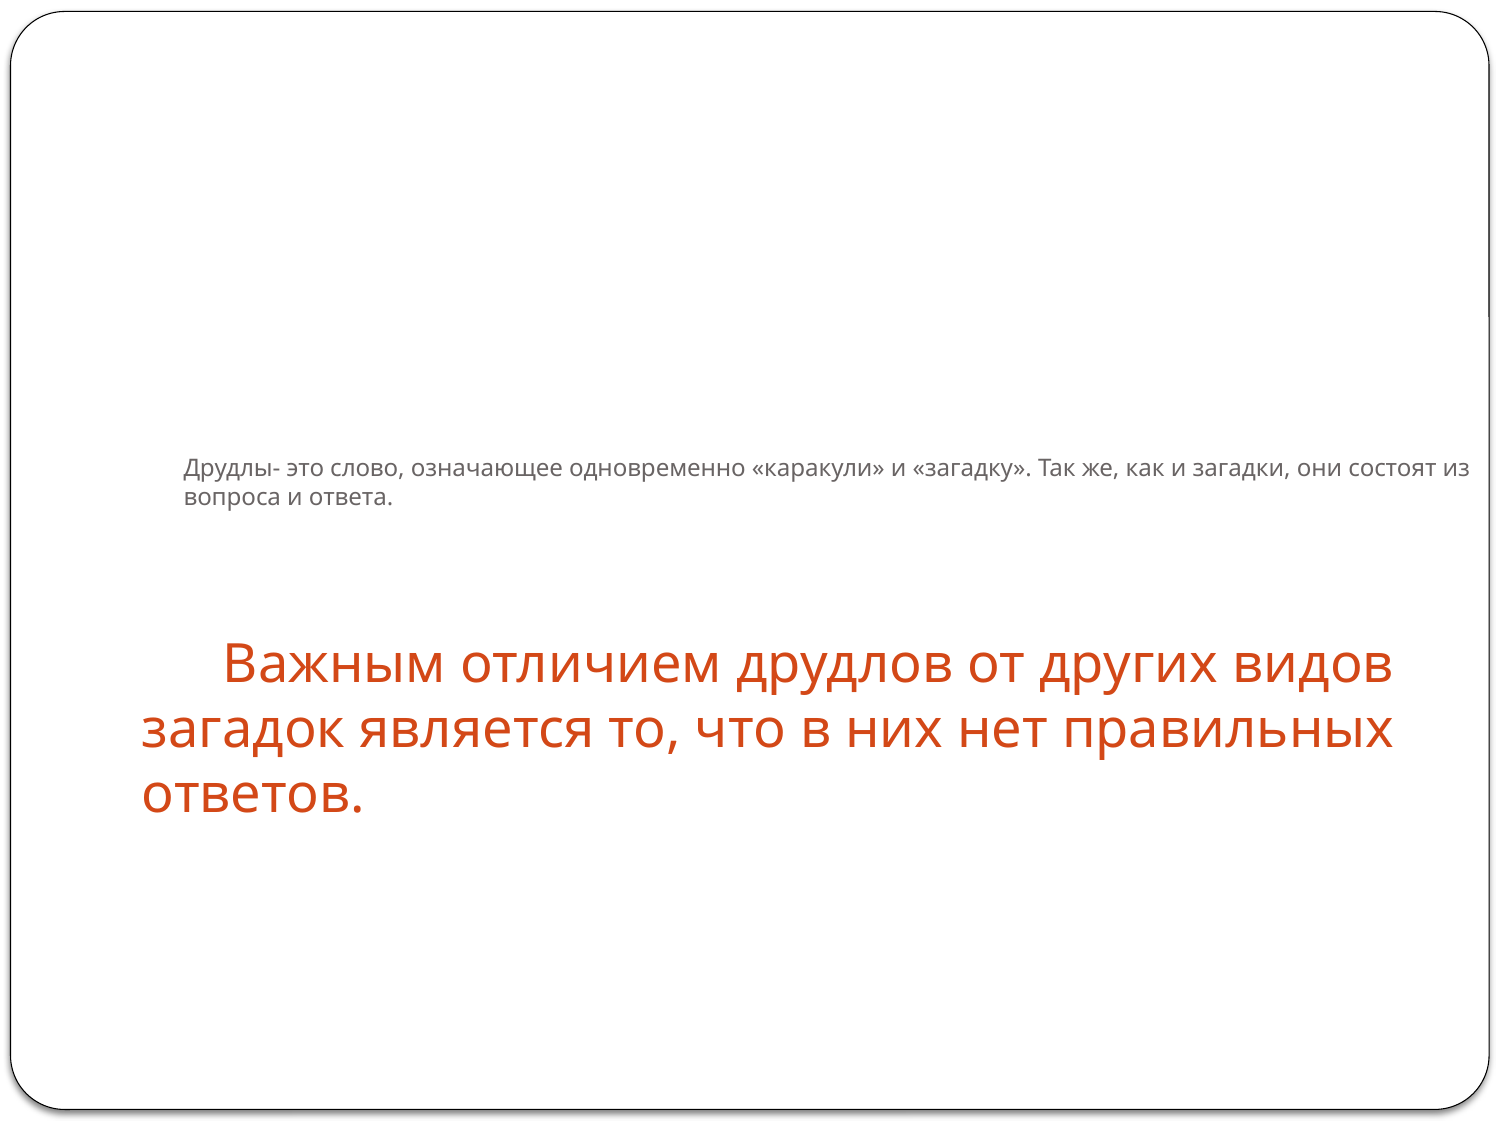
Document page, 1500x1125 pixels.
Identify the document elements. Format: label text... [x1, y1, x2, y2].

list Важным отличием друдлов от других видов загадок является то, что в них нет правильных ответов. [82, 621, 1425, 1005]
title Друдлы- это слово, означающее одновременно «каракули» и «загадку». Так же, как и загадки, они состоят из вопроса и ответа. [168, 386, 1500, 526]
